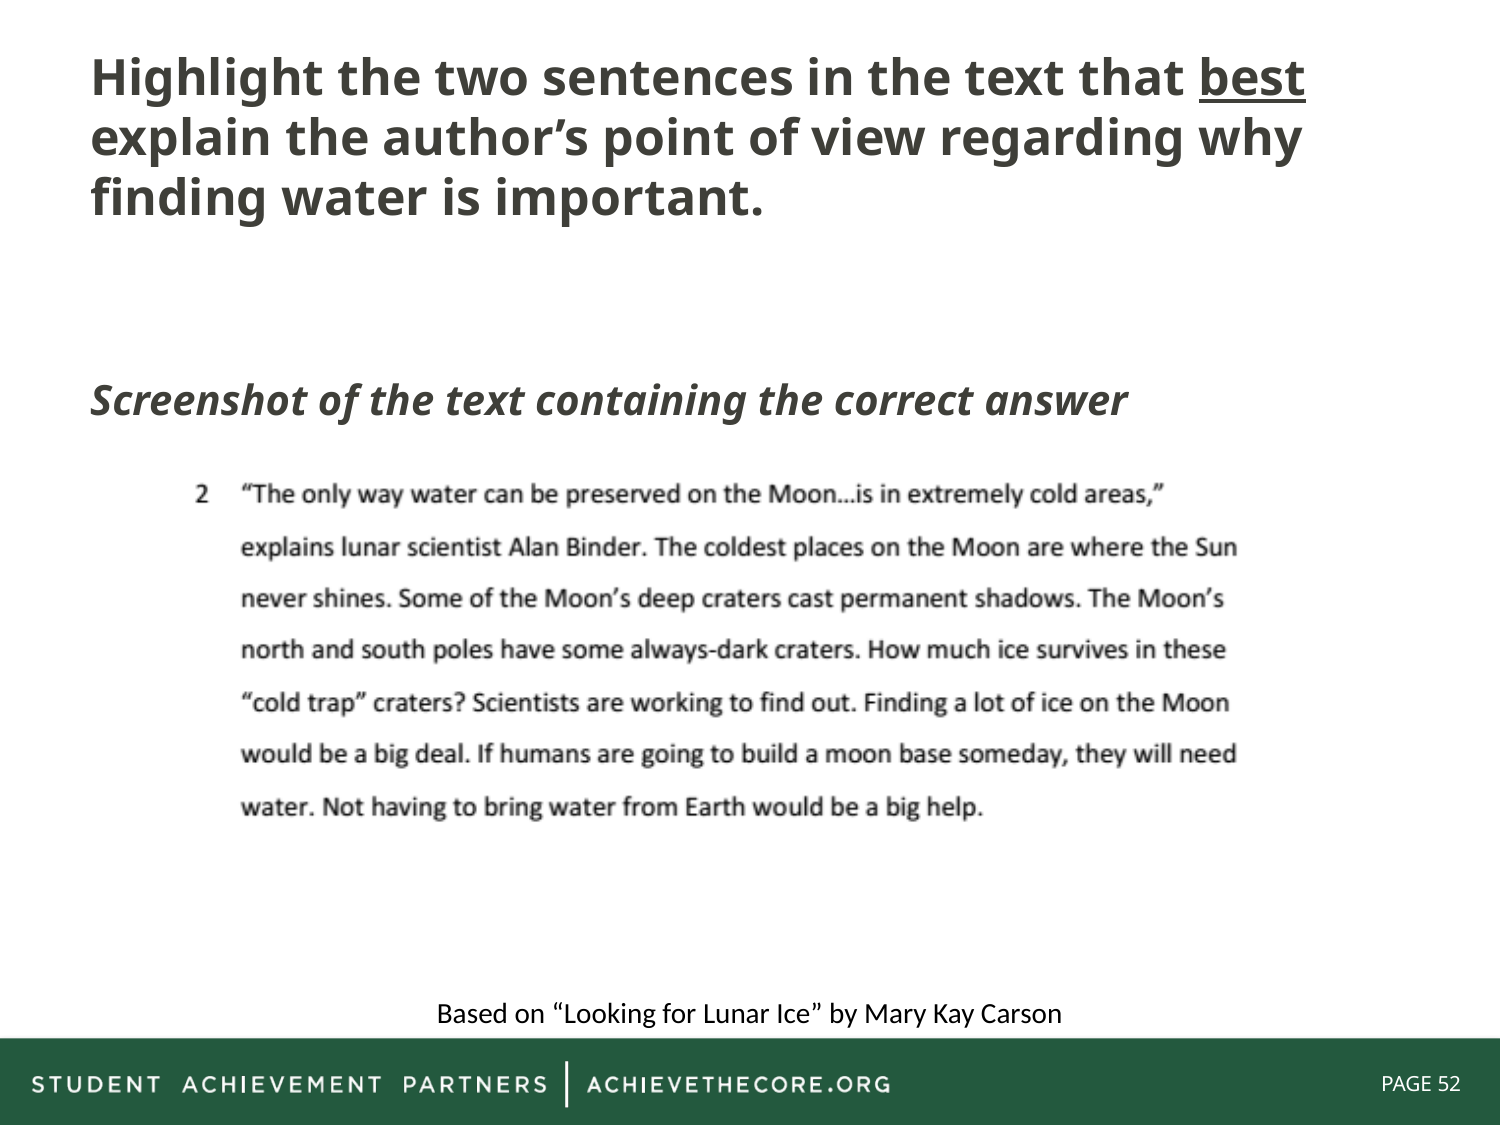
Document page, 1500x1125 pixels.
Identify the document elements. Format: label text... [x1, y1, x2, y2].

list Highlight the two sentences in the text that best explain the author’s point of view regarding why finding water is important. Screenshot of the text containing the correct answer [75, 37, 1425, 482]
text_box Based on “Looking for Lunar Ice” by Mary Kay Carson [74, 986, 1425, 1037]
picture [145, 448, 1355, 887]
